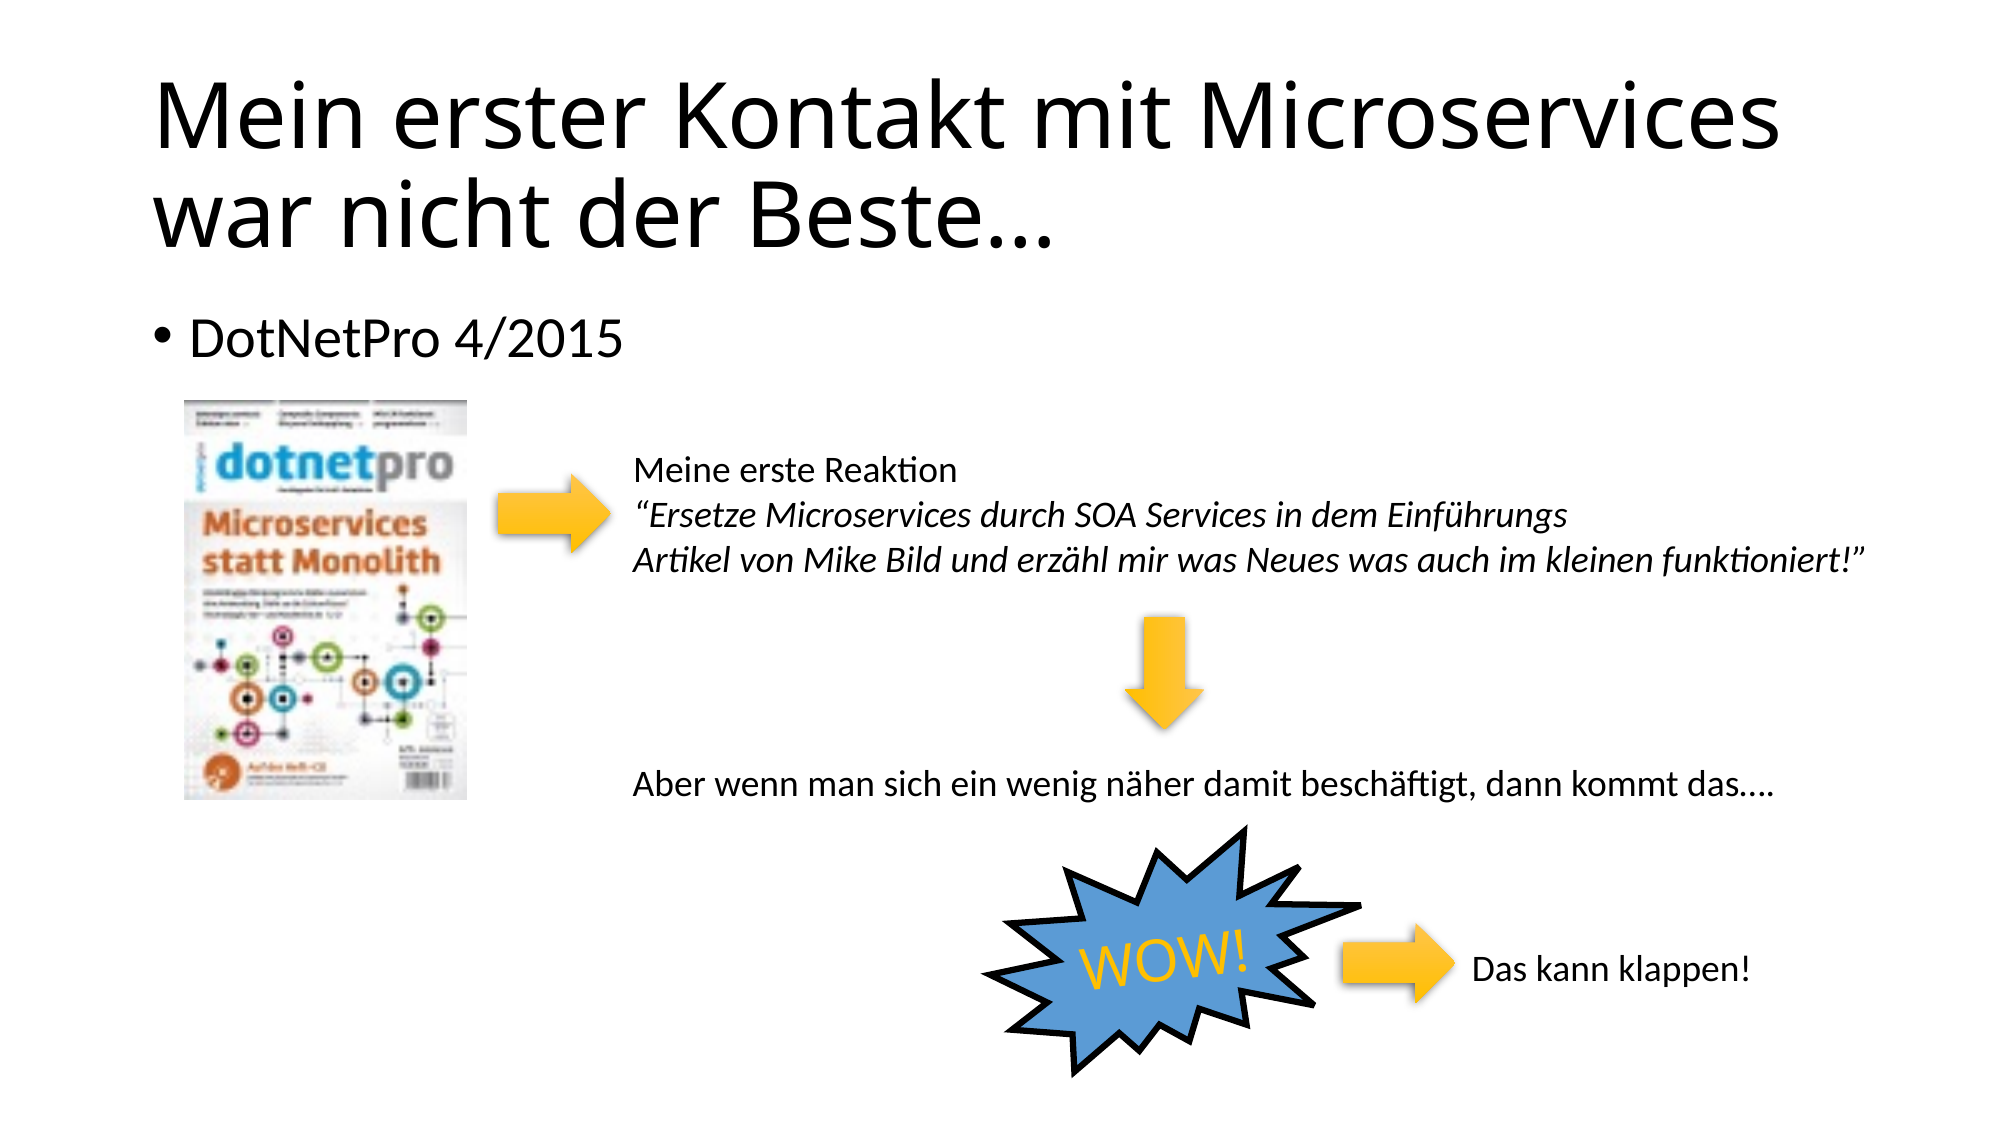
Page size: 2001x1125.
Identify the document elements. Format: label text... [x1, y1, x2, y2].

text_box [1124, 616, 1205, 730]
text_box Meine erste Reaktion “Ersetze Microservices durch SOA Services in dem Einführungs Artikel von Mike Bild und erzähl mir was Neues was auch im kleinen funktioniert!” [618, 437, 1893, 588]
text_box [498, 473, 611, 554]
text_box [1361, 923, 1456, 1003]
list DotNetPro 4/2015 [137, 299, 805, 393]
picture [184, 400, 467, 800]
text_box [989, 831, 1361, 1072]
title Mein erster Kontakt mit Microservices war nicht der Beste… [137, 59, 1863, 278]
text_box Das kann klappen! [1457, 936, 1768, 996]
text_box Aber wenn man sich ein wenig näher damit beschäftigt, dann kommt das…. [617, 751, 1792, 857]
